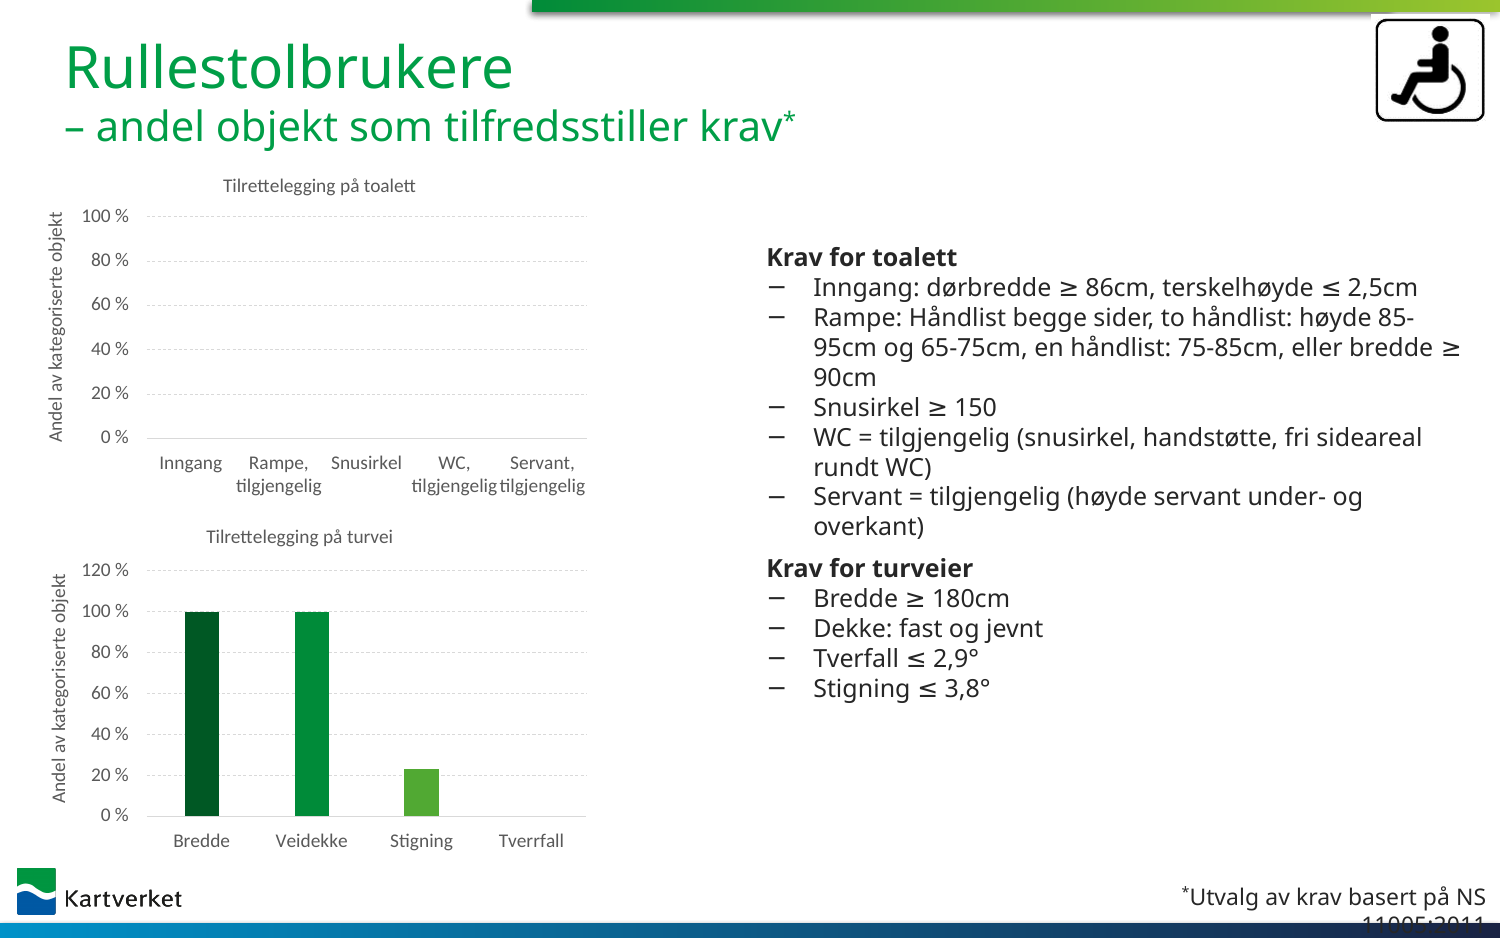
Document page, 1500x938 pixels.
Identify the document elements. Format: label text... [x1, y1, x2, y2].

text_box *Utvalg av krav basert på NS 11005:2011 [1068, 873, 1500, 938]
picture [41, 166, 598, 505]
text_box Krav for toalett Inngang: dørbredde ≥ 86cm, terskelhøyde ≤ 2,5cm Rampe: Håndlist begge sider, to håndlist: høyde 85-95cm og 65-75cm, en håndlist: 75-85cm, eller bredde ≥ 90cm Snusirkel ≥ 150 WC = tilgjengelig (snusirkel, handstøtte, fri sideareal rundt WC) Servant = tilgjengelig (høyde servant under- og overkant) [751, 234, 1483, 545]
picture [41, 520, 598, 859]
text_box Krav for turveier Bredde ≥ 180cm Dekke: fast og jevnt Tverfall ≤ 2,9° Stigning ≤ 3,8° [751, 545, 1483, 710]
picture [1371, 13, 1491, 127]
text_box Rullestolbrukere – andel objekt som tilfredsstiller krav* [49, 14, 1431, 158]
